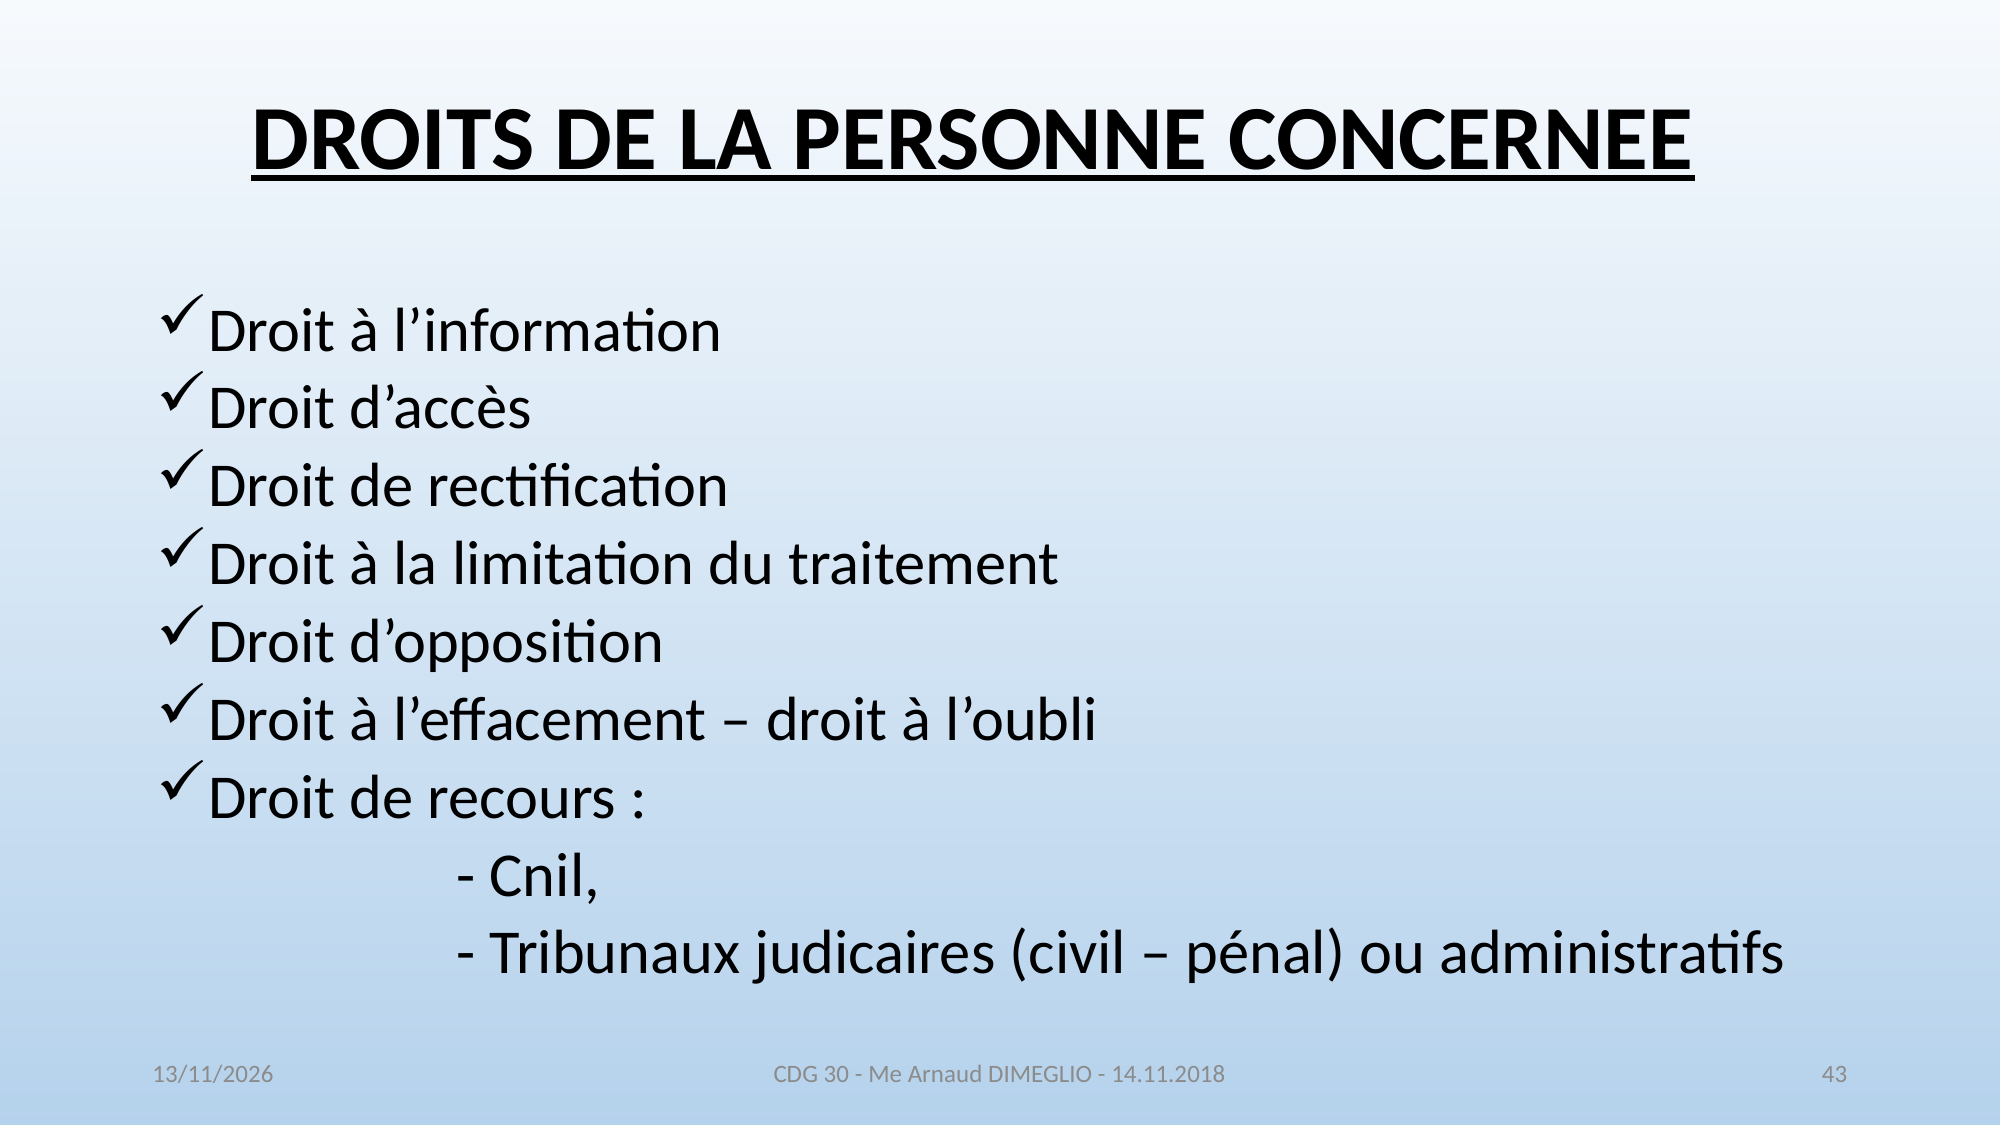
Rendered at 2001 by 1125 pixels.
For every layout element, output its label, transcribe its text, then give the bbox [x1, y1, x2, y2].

list Droit à l’information Droit d’accès Droit de rectification Droit à la limitation du traitement Droit d’opposition Droit à l’effacement – droit à l’oubli Droit de recours : - Cnil, - Tribunaux judicaires (civil – pénal) ou administratifs [66, 289, 1968, 1043]
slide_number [137, 1042, 588, 1103]
footer CDG 30 - Me Arnaud DIMEGLIO - 14.11.2018 [662, 1042, 1338, 1103]
title DROITS DE LA PERSONNE CONCERNEE [110, 28, 1836, 251]
slide_number 43 [1412, 1042, 1863, 1103]
